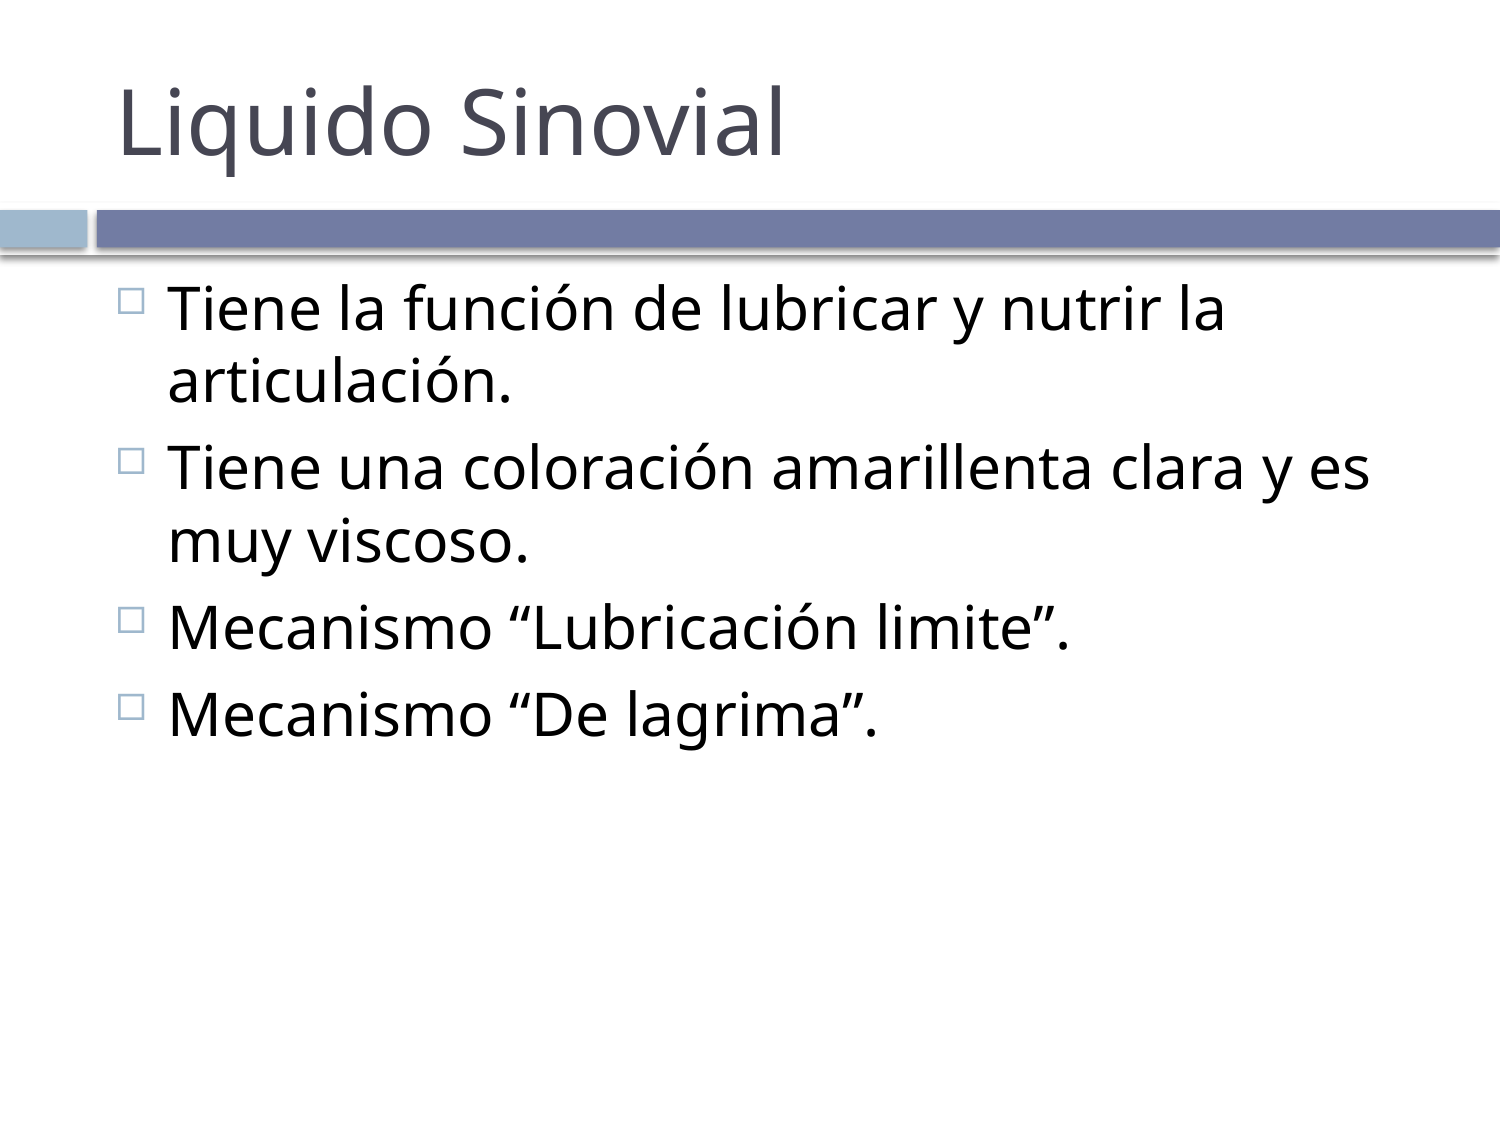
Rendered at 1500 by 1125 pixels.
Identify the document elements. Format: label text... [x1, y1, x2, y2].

title Liquido Sinovial [100, 37, 1438, 200]
list Tiene la función de lubricar y nutrir la articulación. Tiene una coloración amarillenta clara y es muy viscoso. Mecanismo “Lubricación limite”. Mecanismo “De lagrima”. [100, 262, 1438, 1000]
